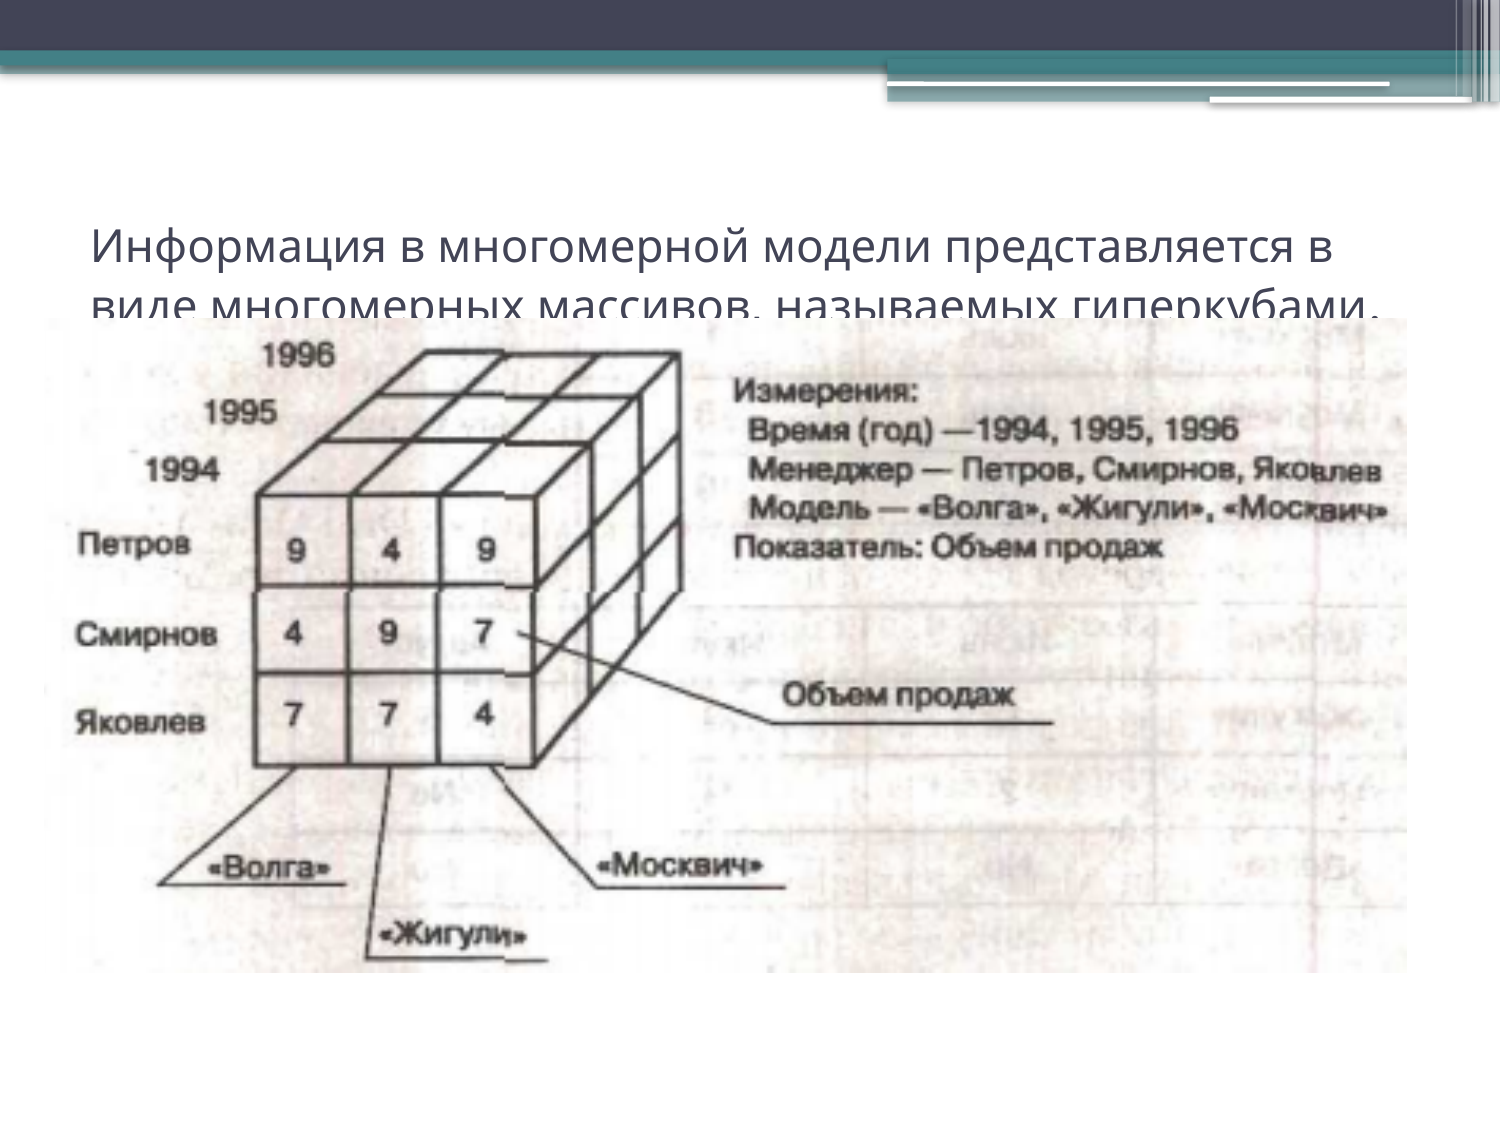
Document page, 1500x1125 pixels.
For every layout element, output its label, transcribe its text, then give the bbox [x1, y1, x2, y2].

title Информация в многомерной модели представляется в виде многомерных массивов, называемых гиперкубами. [75, 187, 1425, 363]
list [44, 318, 1407, 973]
